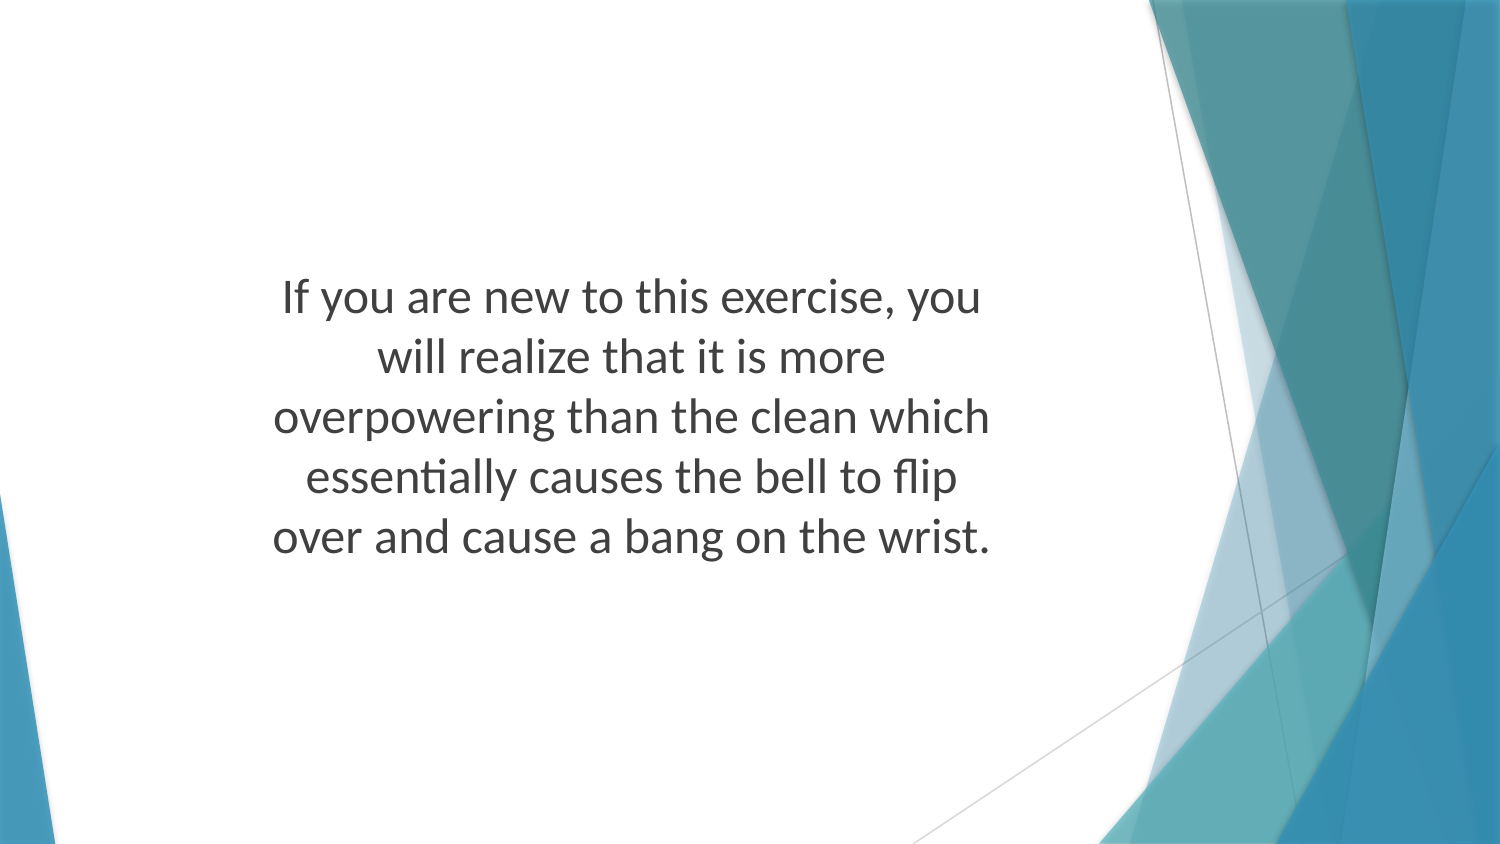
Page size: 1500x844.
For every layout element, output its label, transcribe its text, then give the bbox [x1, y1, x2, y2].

list If you are new to this exercise, you will realize that it is more overpowering than the clean which essentially causes the bell to flip over and cause a bang on the wrist. [253, 256, 1010, 599]
